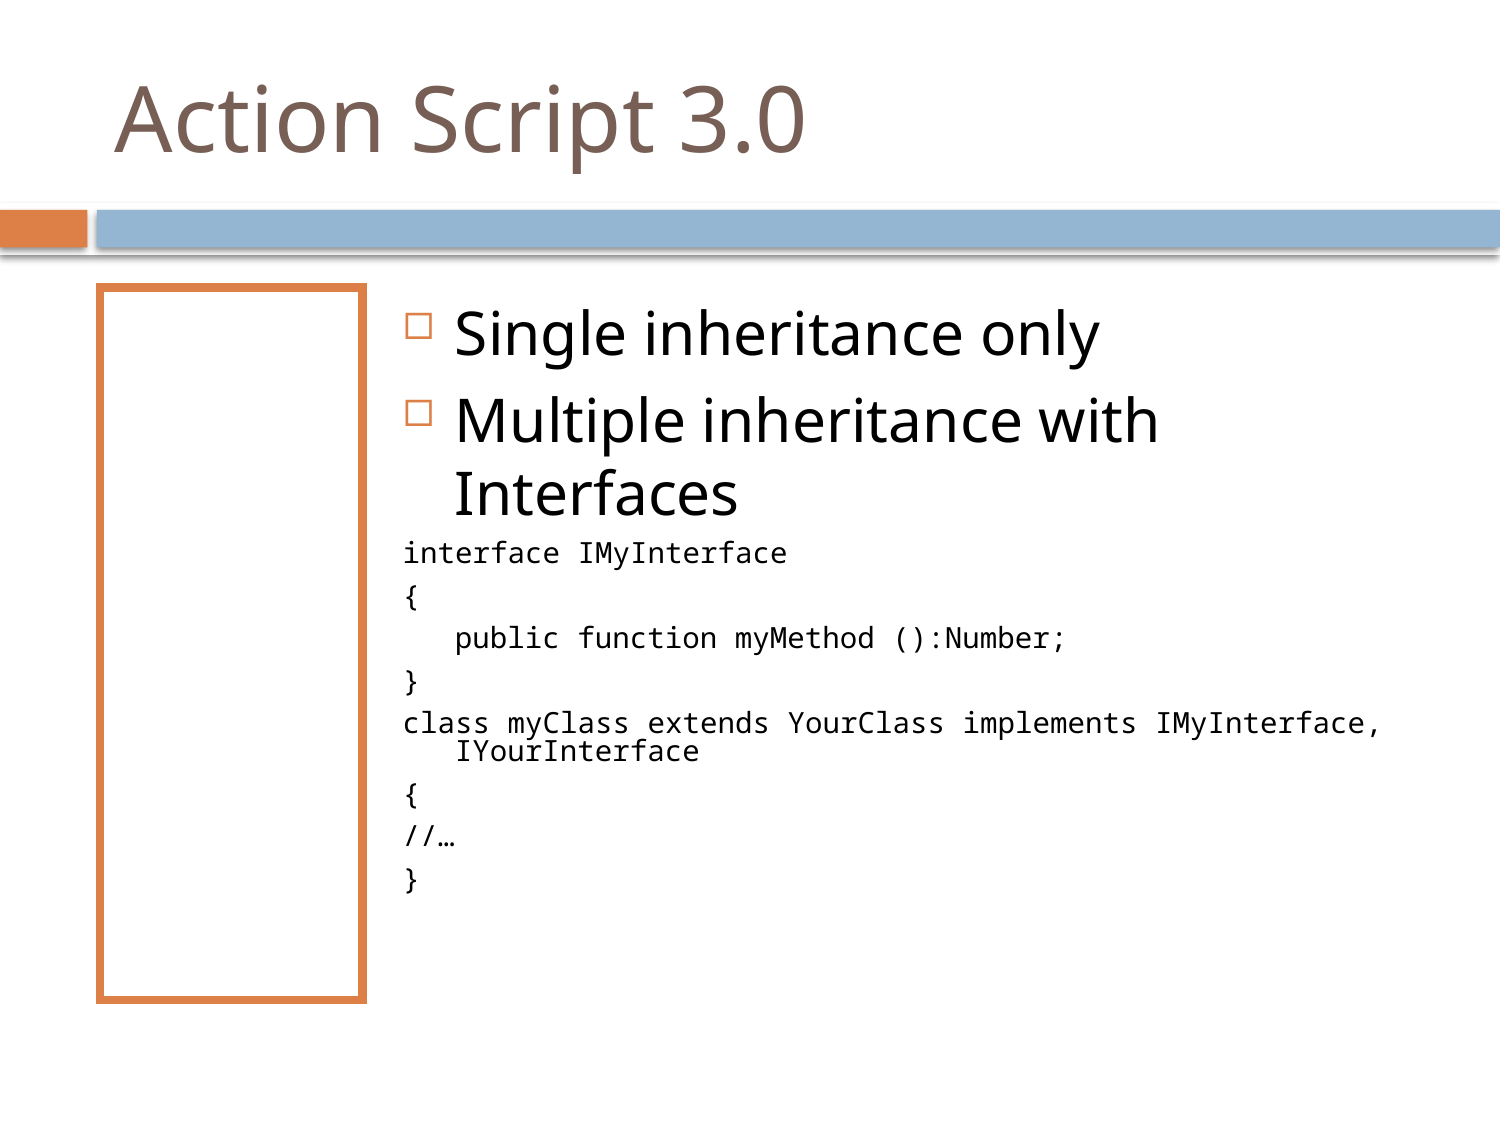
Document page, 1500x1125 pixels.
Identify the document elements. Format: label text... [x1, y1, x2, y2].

list Inheritance [96, 283, 367, 1004]
title Action Script 3.0 [99, 44, 1426, 188]
list Single inheritance only Multiple inheritance with Interfaces interface IMyInterface { public function myMethod ():Number; } class myClass extends YourClass implements IMyInterface, IYourInterface { //… } [387, 287, 1438, 1013]
